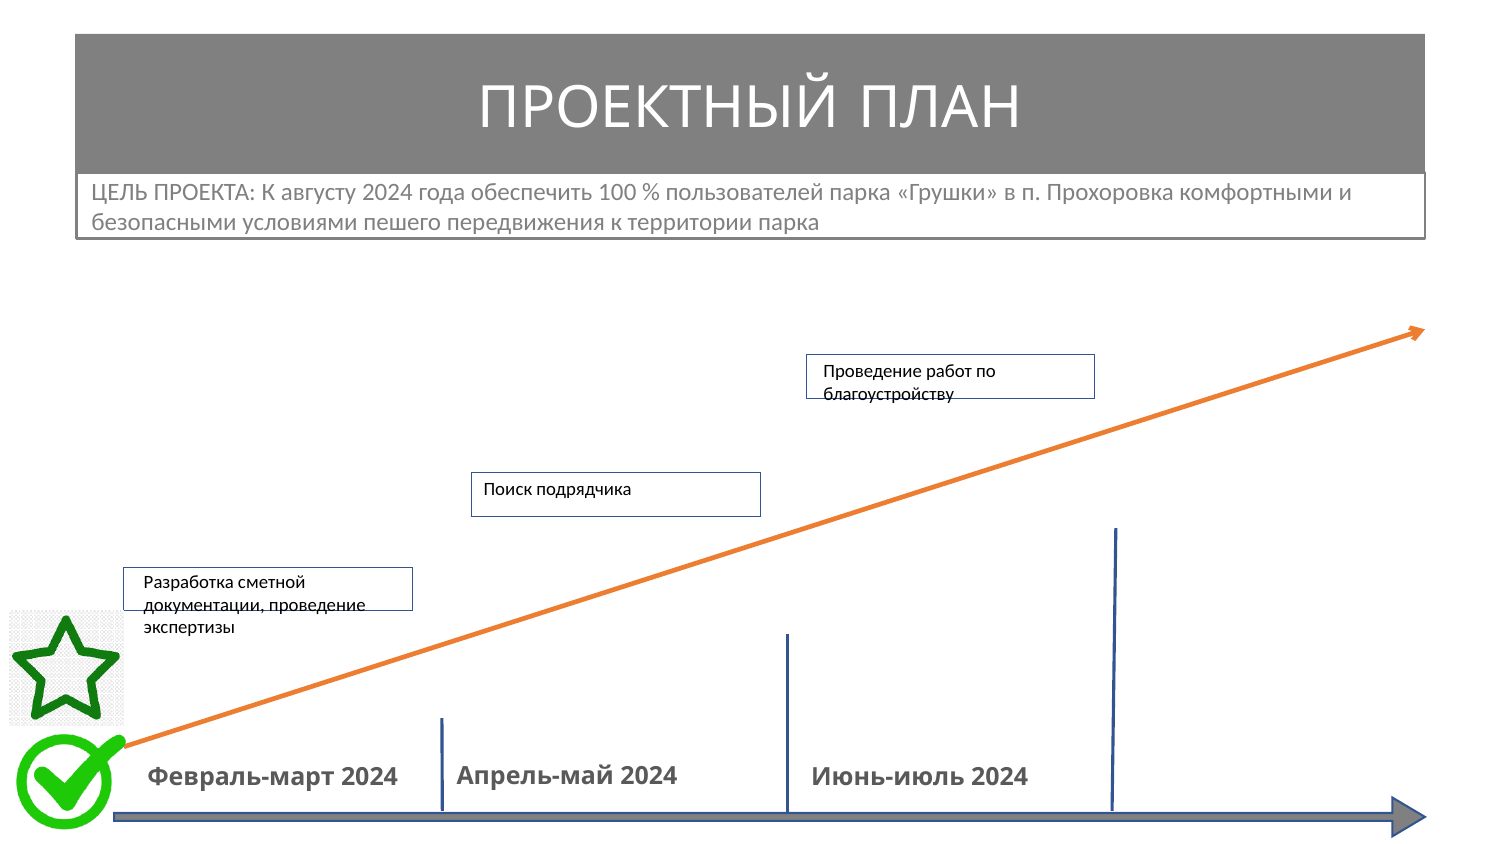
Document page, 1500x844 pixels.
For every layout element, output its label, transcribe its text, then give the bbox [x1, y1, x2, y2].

text_box ЦЕЛЬ ПРОЕКТА: К августу 2024 года обеспечить 100 % пользователей парка «Грушки» в п. Прохоровка комфортными и безопасными условиями пешего передвижения к территории парка [75, 170, 1427, 241]
picture [0, 610, 127, 844]
text_box [130, 797, 1425, 837]
text_box Июнь-июль 2024 [796, 756, 1044, 798]
text_box Февраль-март 2024 [132, 756, 413, 798]
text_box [123, 329, 1426, 748]
text_box Апрель-май 2024 [447, 756, 693, 797]
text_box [1111, 527, 1117, 811]
title ПРОЕКТНЫЙ ПЛАН [75, 33, 1425, 170]
